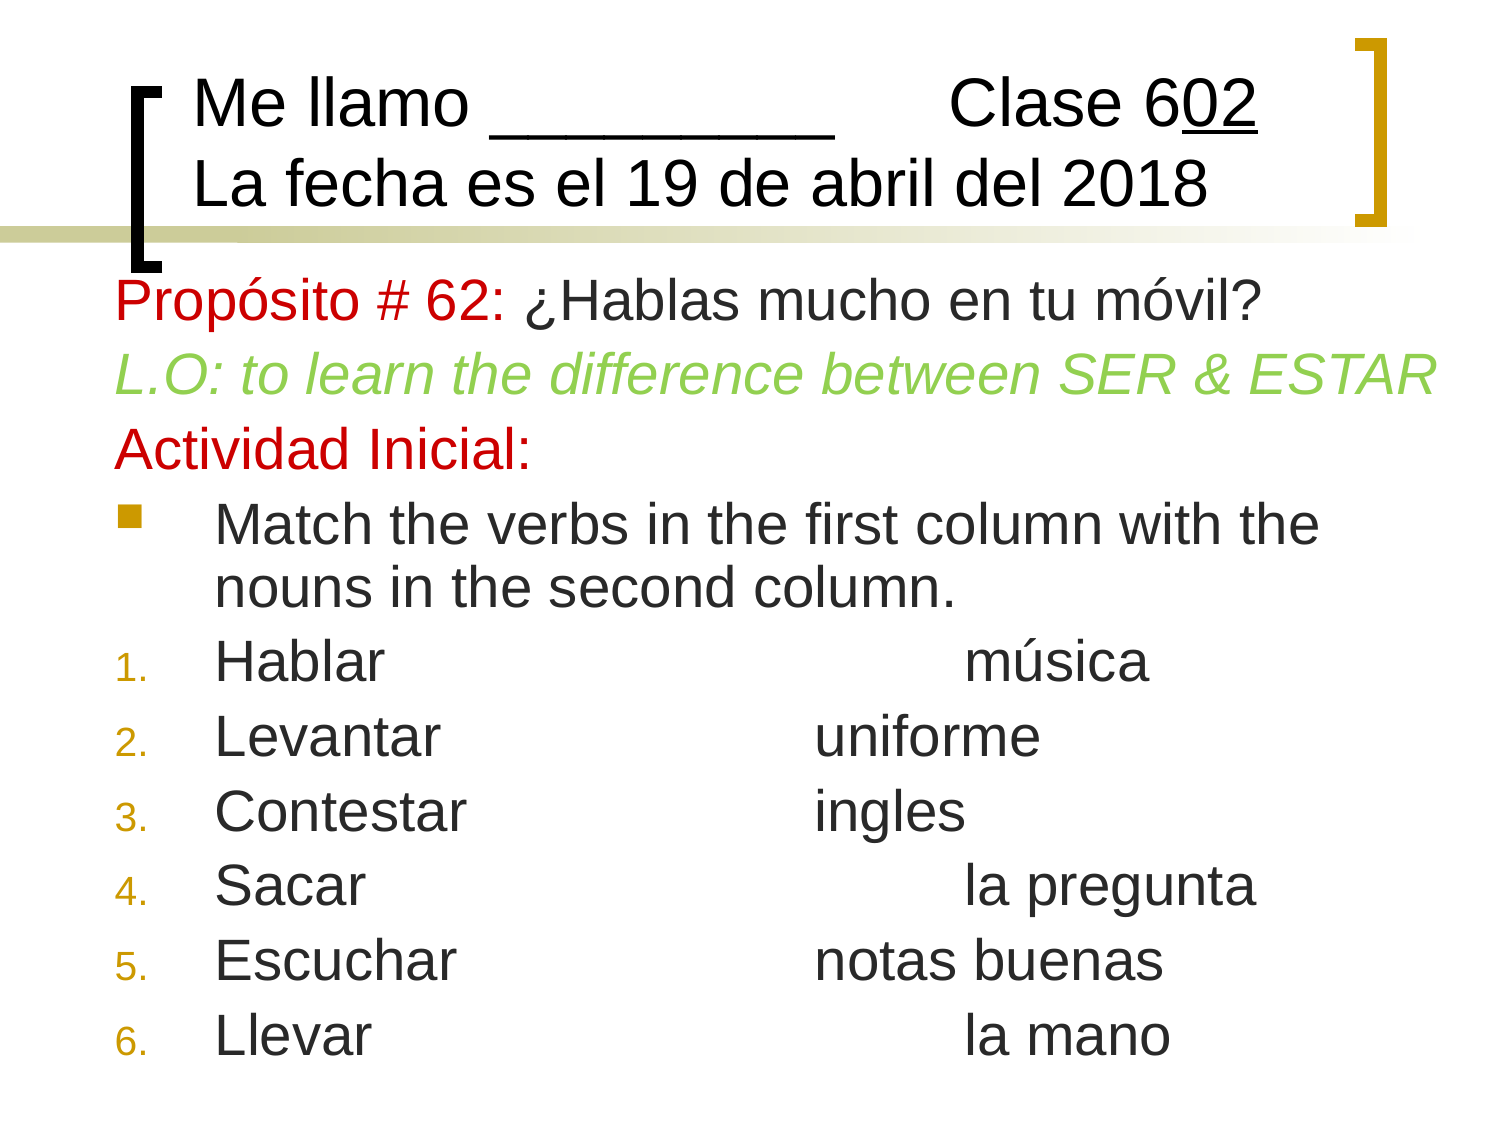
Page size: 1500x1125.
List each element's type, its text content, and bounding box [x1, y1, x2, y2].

text_box Me llamo _________ Clase 602 La fecha es el 19 de abril del 2018 [177, 49, 1463, 232]
text_box Propósito # 62: ¿Hablas mucho en tu móvil? L.O: to learn the difference between SER & ESTAR Actividad Inicial: Match the verbs in the first column with the nouns in the second column. Hablar música Levantar uniforme Contestar ingles Sacar la pregunta Escuchar notas buenas Llevar la mano [99, 262, 1463, 1088]
